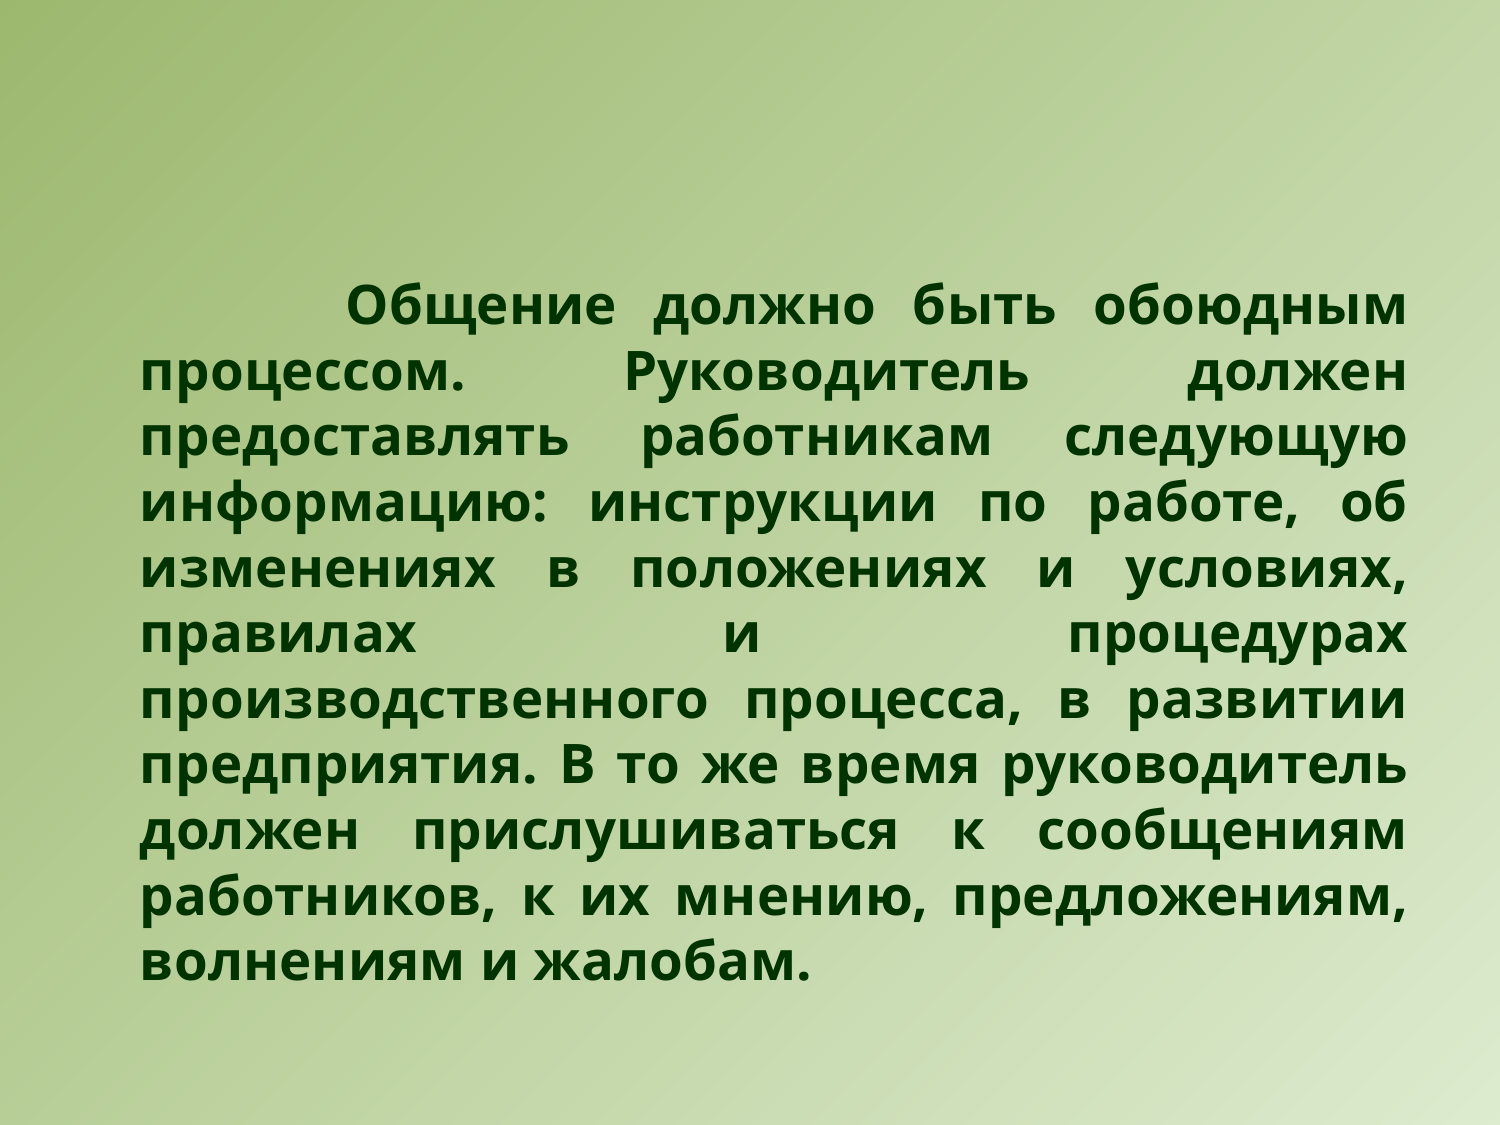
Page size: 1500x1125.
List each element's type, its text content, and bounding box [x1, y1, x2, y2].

list Общение должно быть обоюдным процессом. Руководитель должен предоставлять работникам следующую информацию: инструкции по работе, об изменениях в положениях и условиях, правилах и процедурах производственного процесса, в развитии предприятия. В то же время руководитель должен прислушиваться к сообщениям работников, к их мнению, предложениям, волнениям и жалобам. [75, 262, 1425, 1005]
